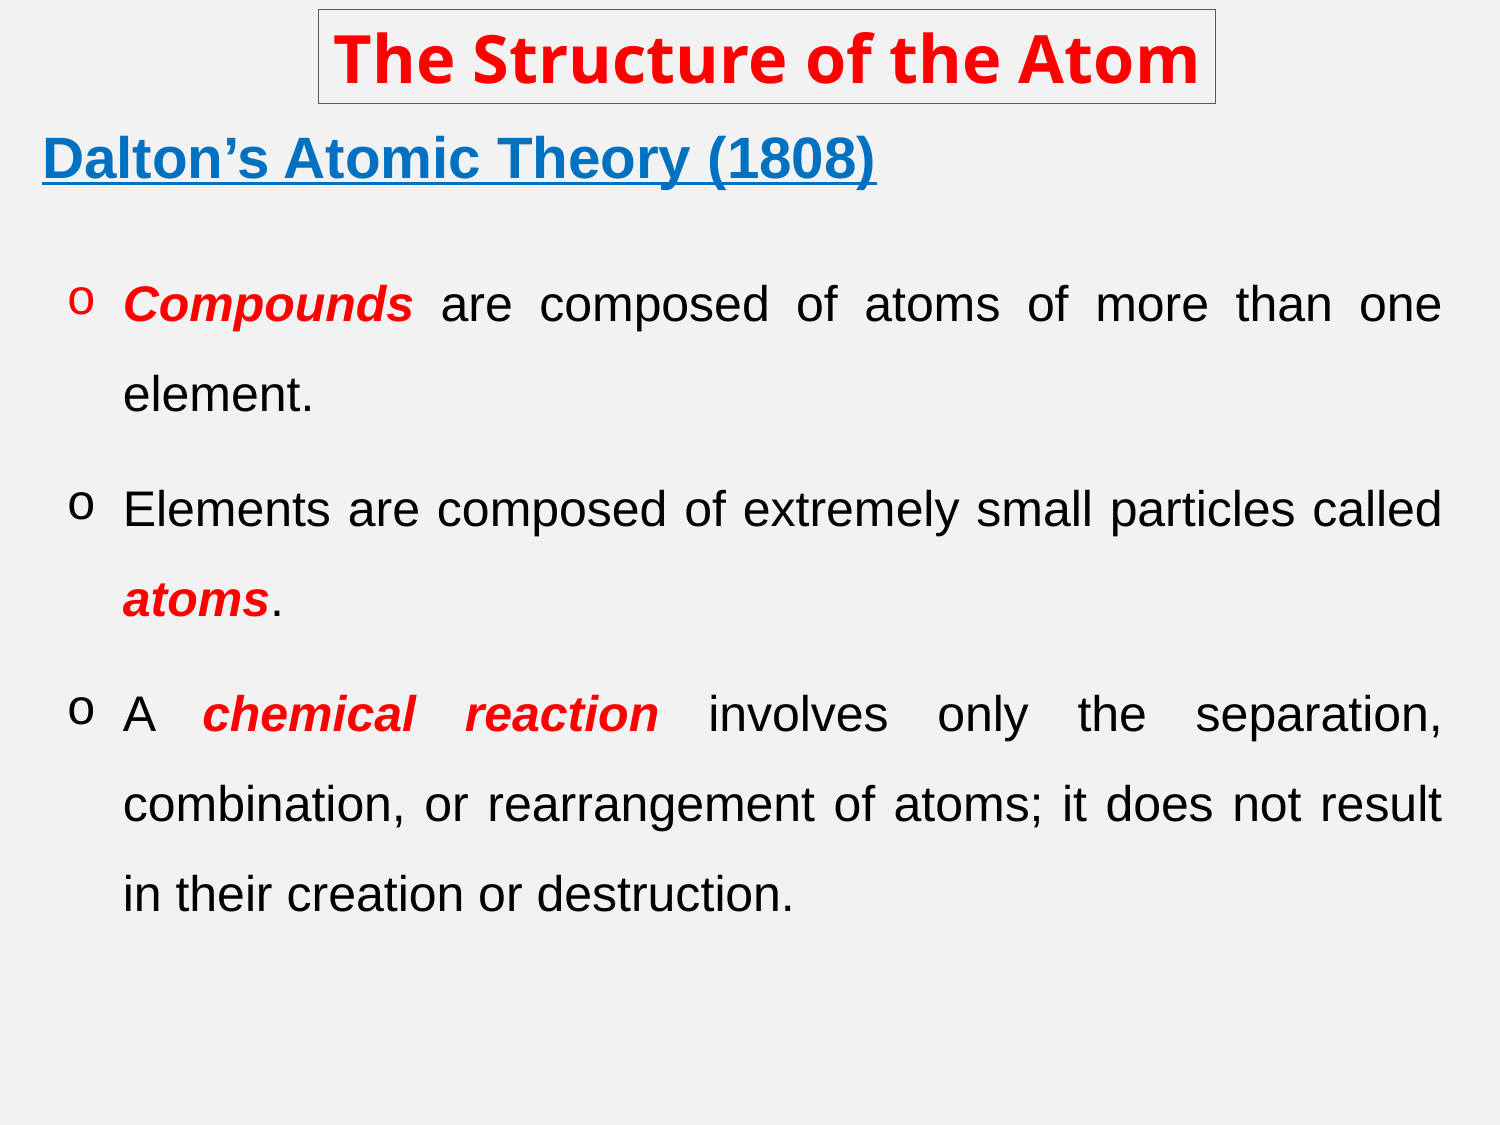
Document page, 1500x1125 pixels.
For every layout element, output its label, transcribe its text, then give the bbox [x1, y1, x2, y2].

text_box Dalton’s Atomic Theory (1808) [0, 107, 920, 204]
text_box Compounds are composed of atoms of more than one element. Elements are composed of extremely small particles called atoms. A chemical reaction involves only the separation, combination, or rearrangement of atoms; it does not result in their creation or destruction. [51, 233, 1458, 929]
text_box The Structure of the Atom [318, 9, 1216, 104]
